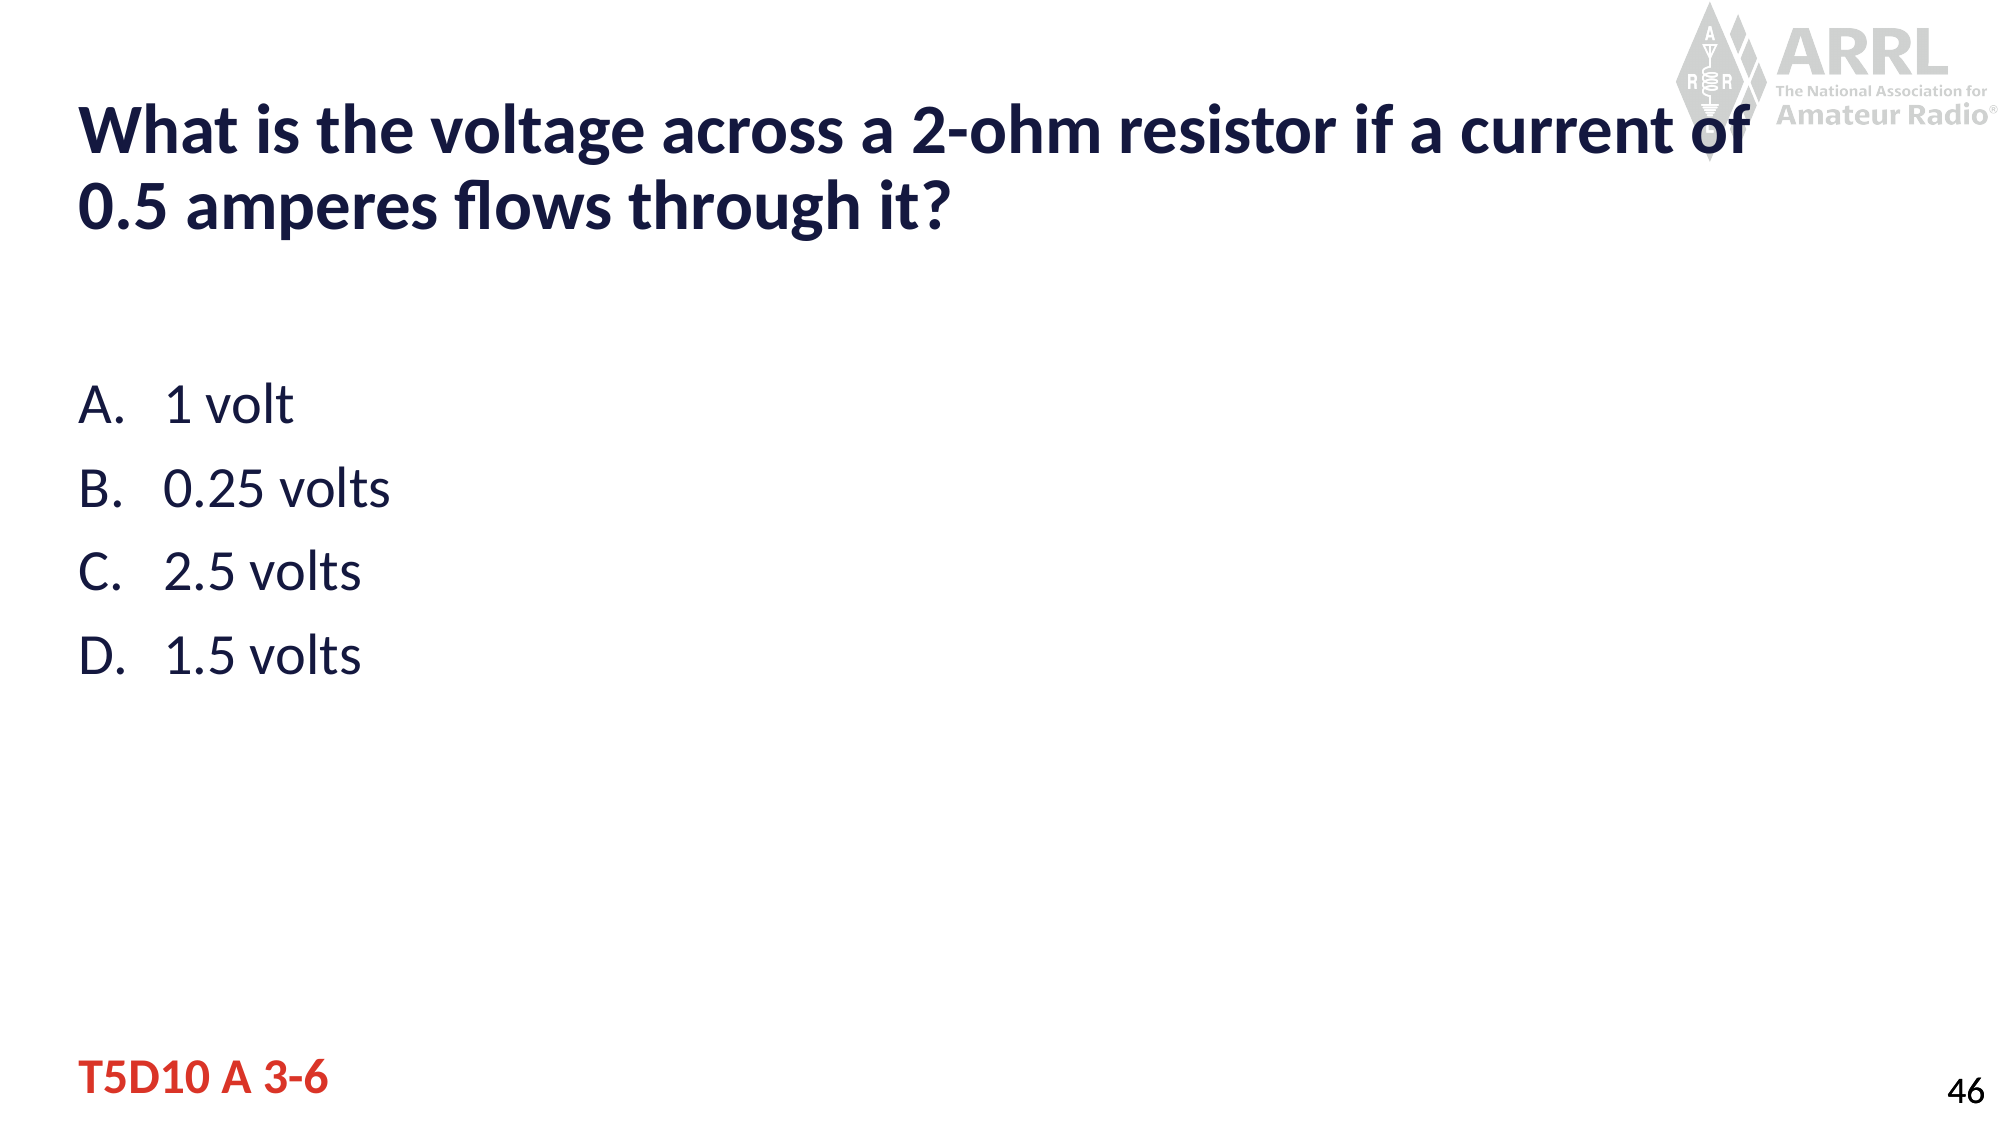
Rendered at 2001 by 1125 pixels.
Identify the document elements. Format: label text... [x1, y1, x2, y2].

text_box T5D10 A 3-6 [63, 1036, 921, 1112]
list 1 volt 0.25 volts 2.5 volts 1.5 volts [63, 365, 1863, 989]
picture [1674, 0, 2000, 164]
title What is the voltage across a 2-ohm resistor if a current of 0.5 amperes flows through it? [63, 59, 1863, 278]
